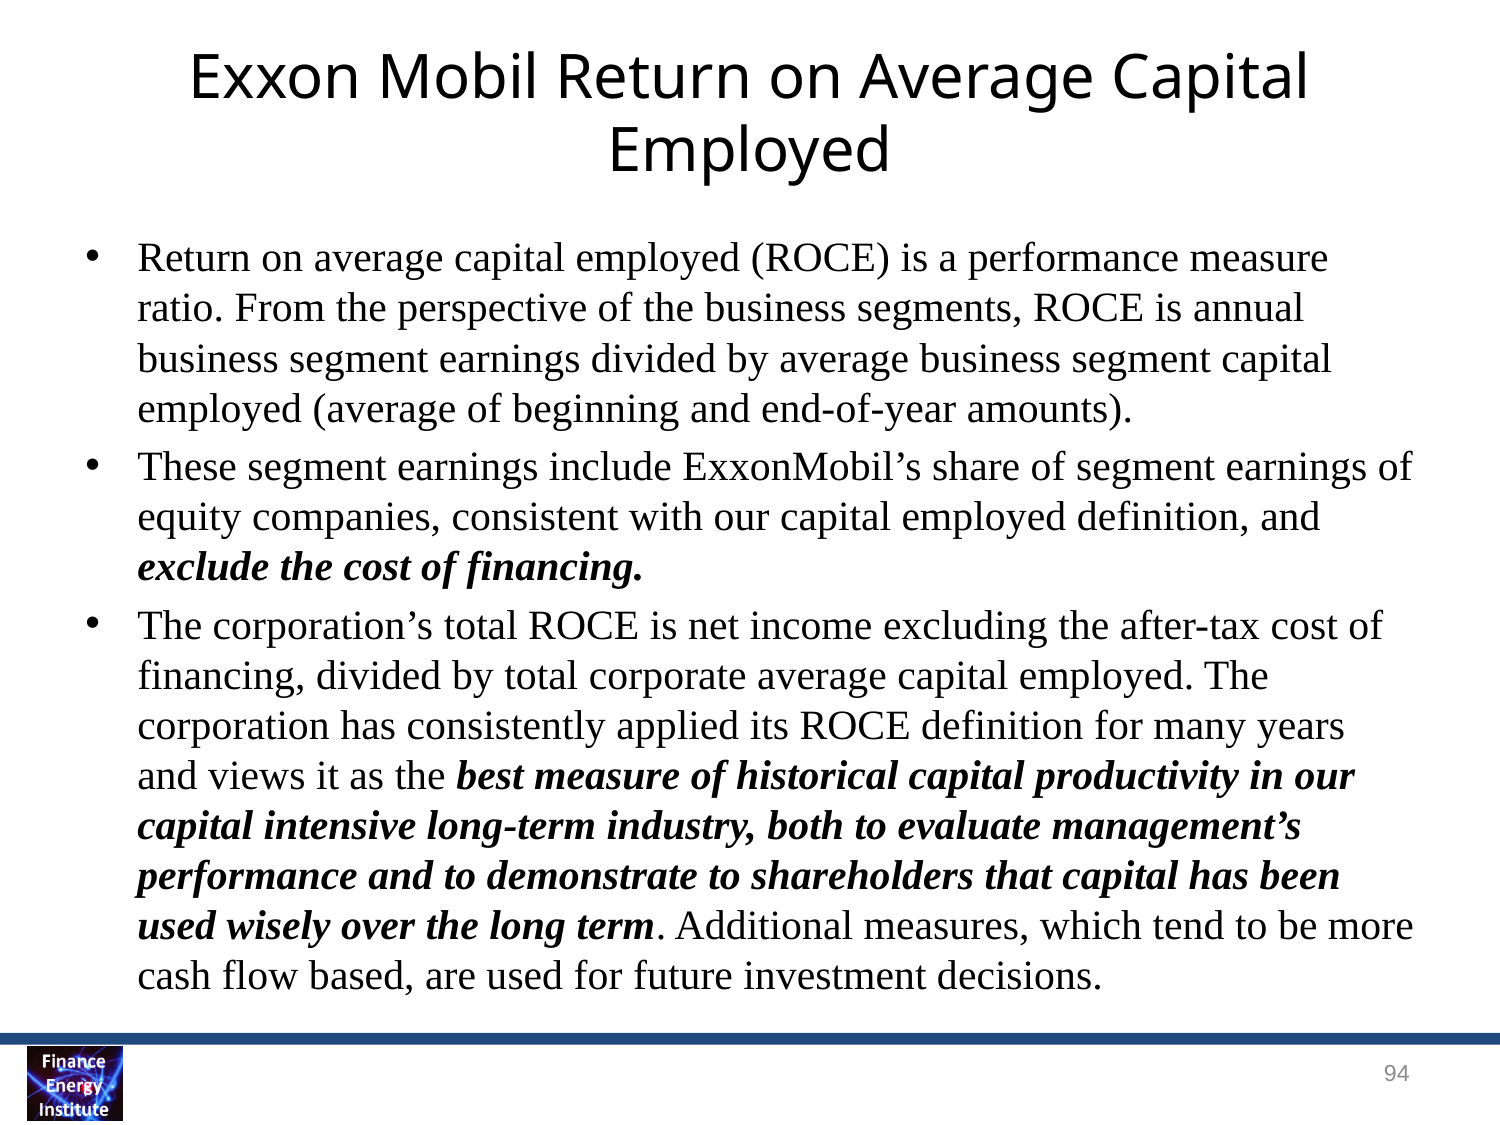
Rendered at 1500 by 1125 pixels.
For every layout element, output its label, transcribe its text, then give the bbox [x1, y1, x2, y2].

list Return on average capital employed (ROCE) is a performance measure ratio. From the perspective of the business segments, ROCE is annual business segment earnings divided by average business segment capital employed (average of beginning and end-of-year amounts). These segment earnings include ExxonMobil’s share of segment earnings of equity companies, consistent with our capital employed definition, and exclude the cost of financing. The corporation’s total ROCE is net income excluding the after-tax cost of financing, divided by total corporate average capital employed. The corporation has consistently applied its ROCE definition for many years and views it as the best measure of historical capital productivity in our capital intensive long-term industry, both to evaluate management’s performance and to demonstrate to shareholders that capital has been used wisely over the long term. Additional measures, which tend to be more cash flow based, are used for future investment decisions. [70, 222, 1430, 1032]
slide_number 94 [1074, 1042, 1425, 1103]
picture [27, 1046, 123, 1121]
title Exxon Mobil Return on Average Capital Employed [70, 56, 1430, 164]
